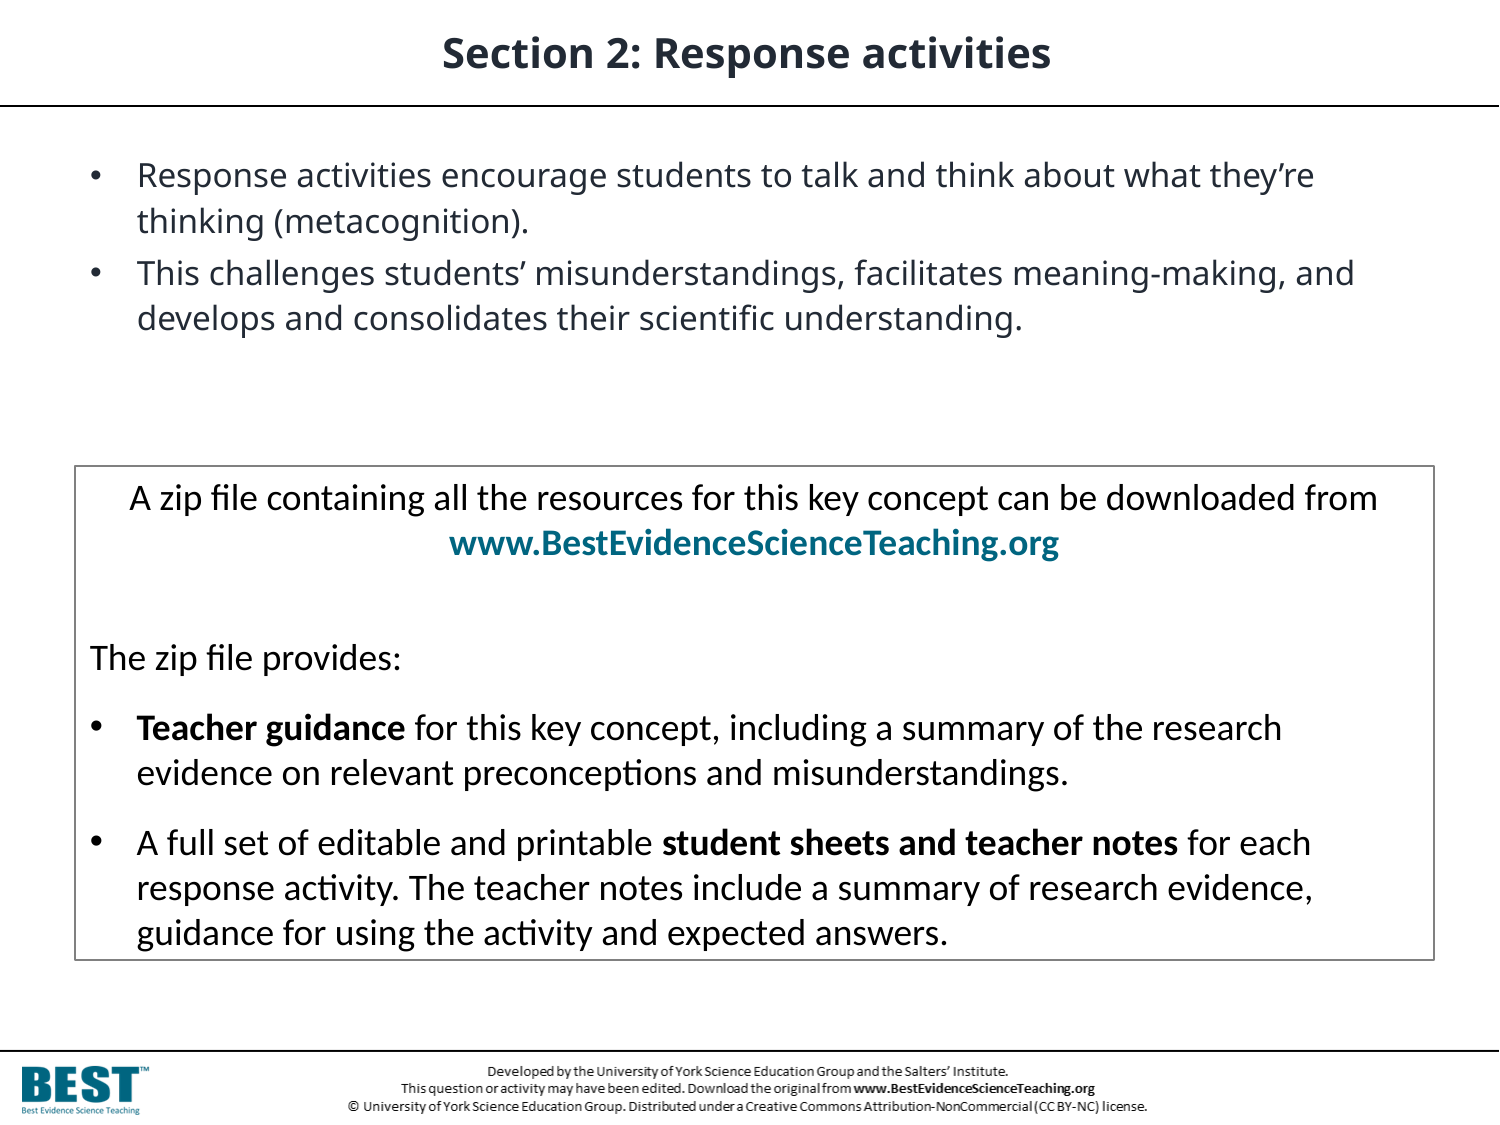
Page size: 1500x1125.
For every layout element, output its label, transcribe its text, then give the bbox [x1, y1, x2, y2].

picture [0, 105, 1500, 1125]
text_box Section 2: Response activities [23, 4, 1471, 99]
